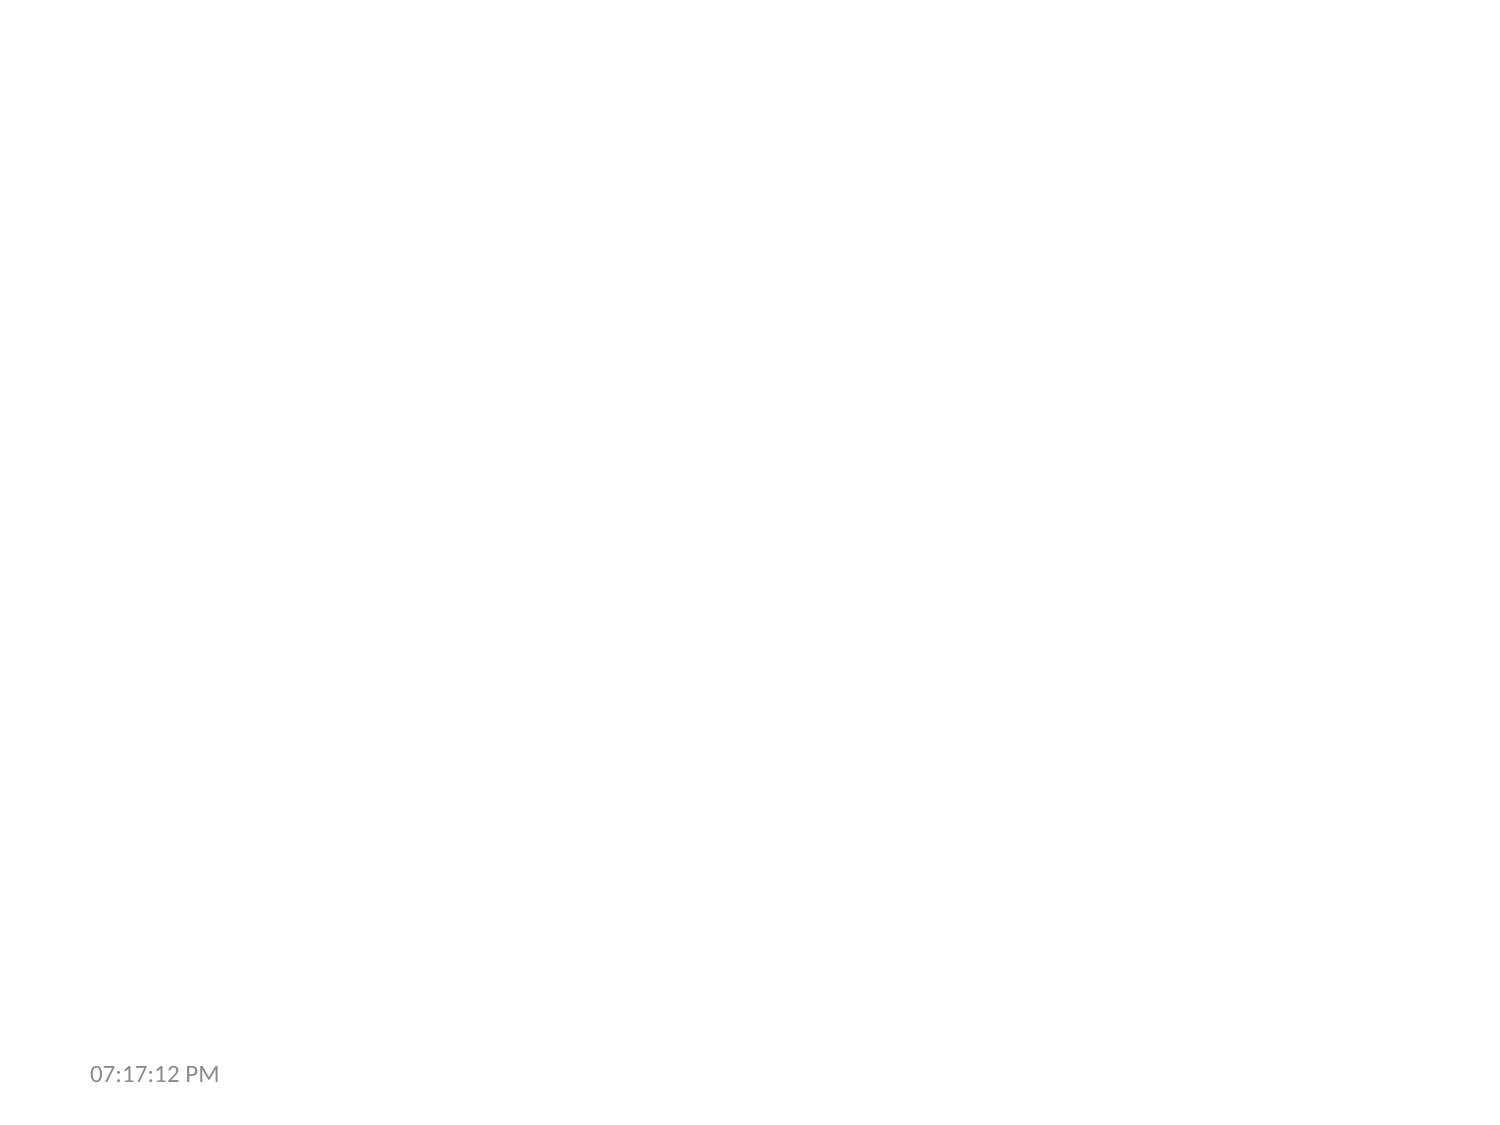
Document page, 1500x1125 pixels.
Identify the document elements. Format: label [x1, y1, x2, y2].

slide_number [75, 1042, 425, 1103]
